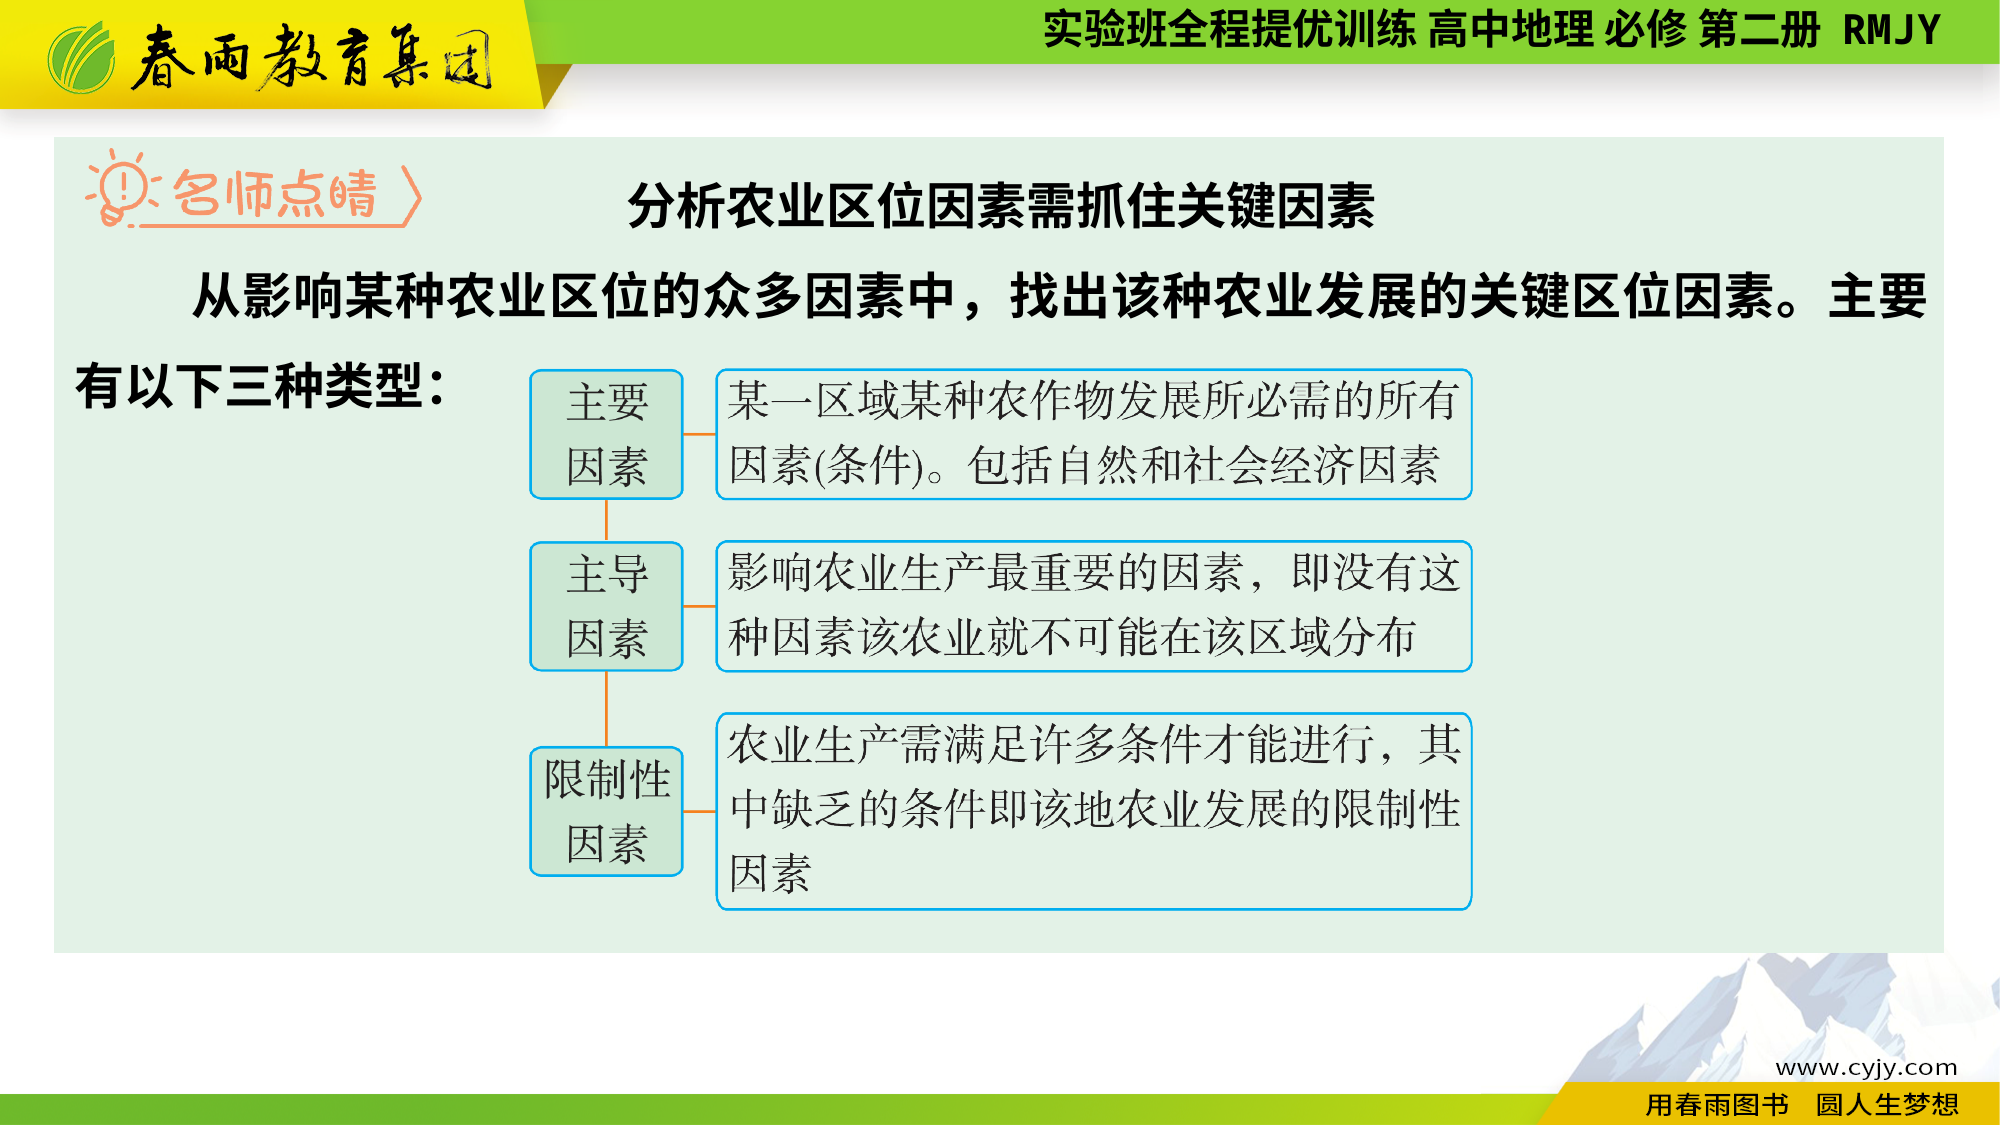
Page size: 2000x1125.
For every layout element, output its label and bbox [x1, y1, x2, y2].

text_box [0, 0, 2000, 75]
picture [0, 75, 2000, 1125]
